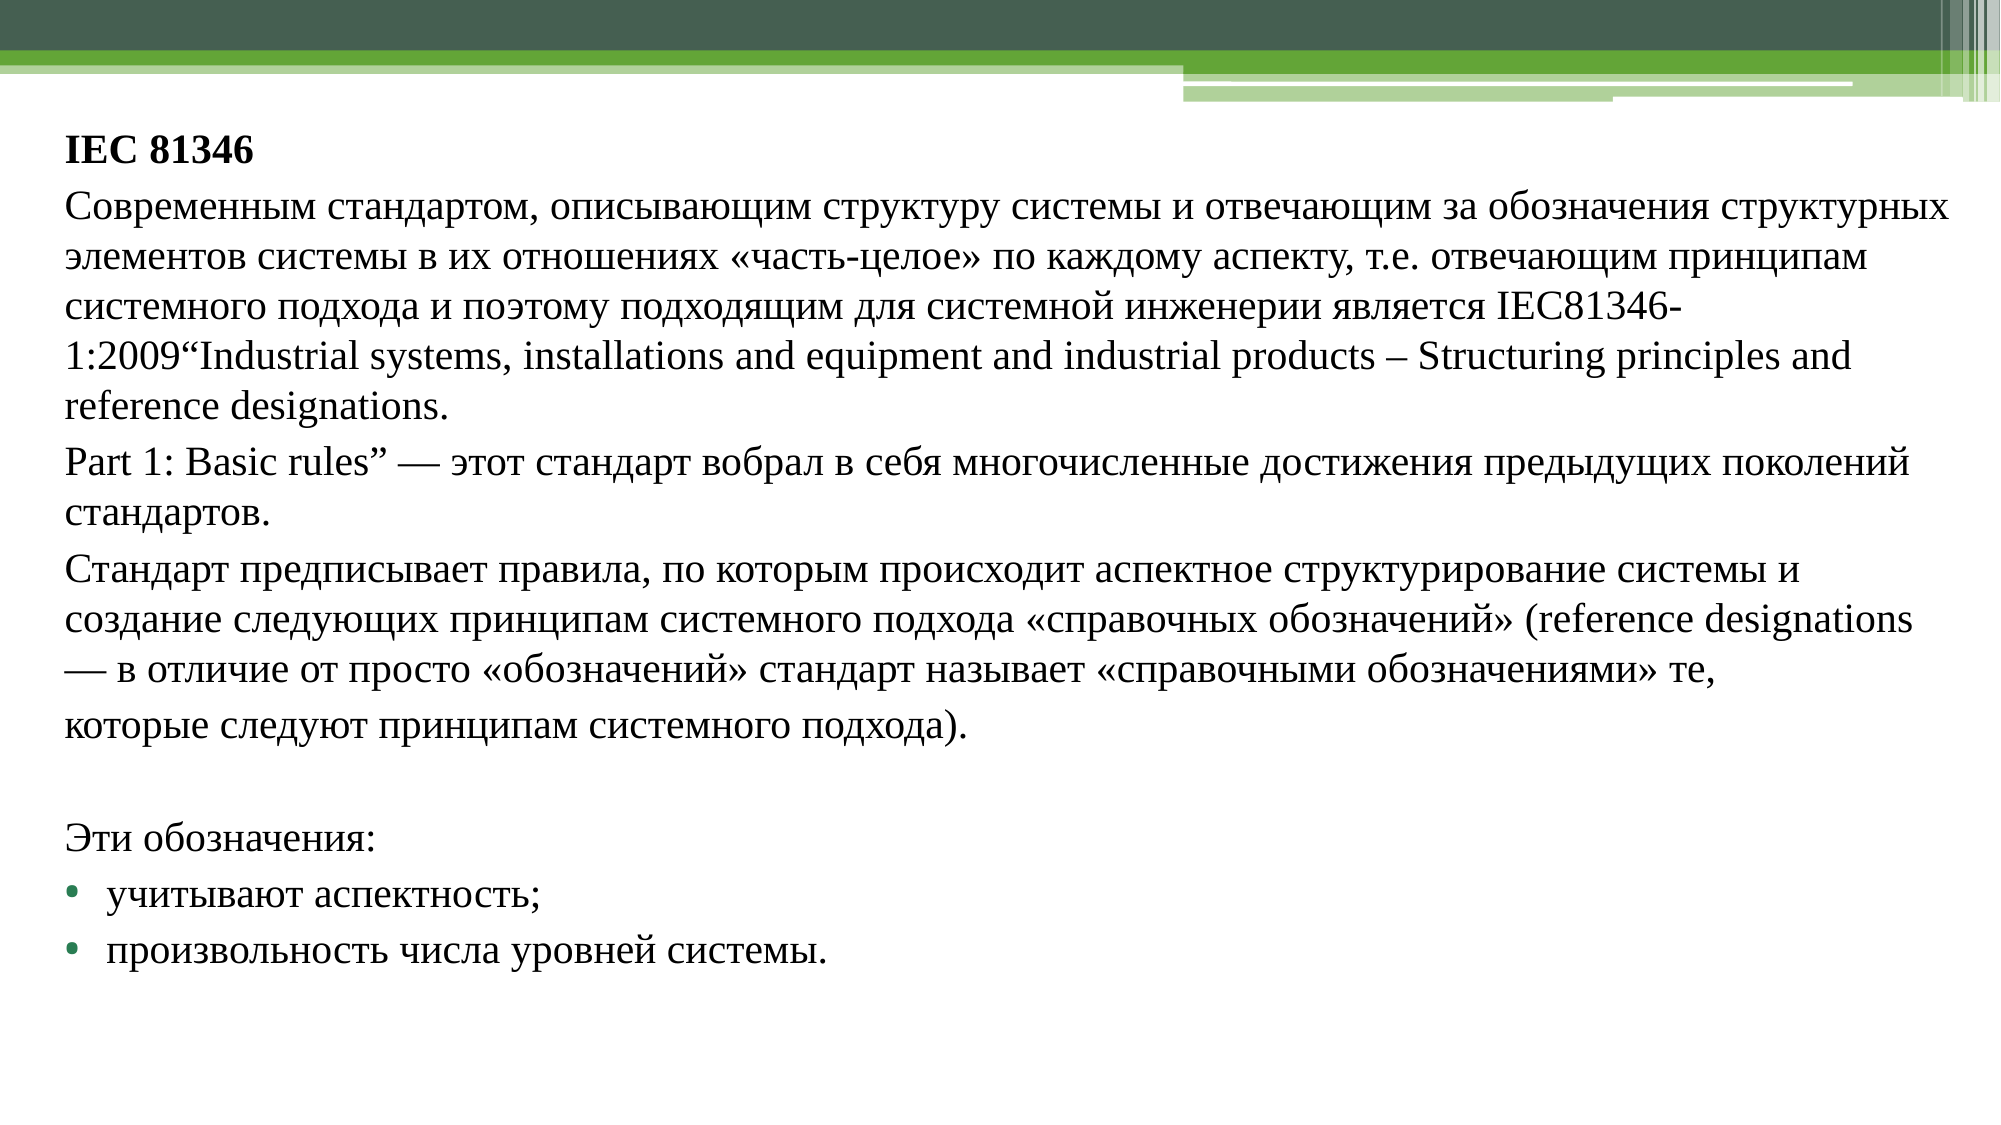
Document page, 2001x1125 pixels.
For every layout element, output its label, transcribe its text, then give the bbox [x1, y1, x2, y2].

list IEC 81346 Современным стандартом, описывающим структуру системы и отвечающим за обозначения структурных элементов системы в их отношениях «часть-целое» по каждому аспекту, т.е. отвечающим принципам системного подхода и поэтому подходящим для системной инженерии является IEC81346-1:2009“Industrial systems, installations and equipment and industrial products – Structuring principles and reference designations. Part 1: Basic rules” — этот стандарт вобрал в себя многочисленные достижения предыдущих поколений стандартов. Стандарт предписывает правила, по которым происходит аспектное структурирование системы и создание следующих принципам системного подхода «справочных обозначений» (reference designations — в отличие от просто «обозначений» стандарт называет «справочными обозначениями» те, которые следуют принципам системного подхода). Эти обозначения: учитывают аспектность; произвольность числа уровней системы. [31, 114, 1971, 1125]
